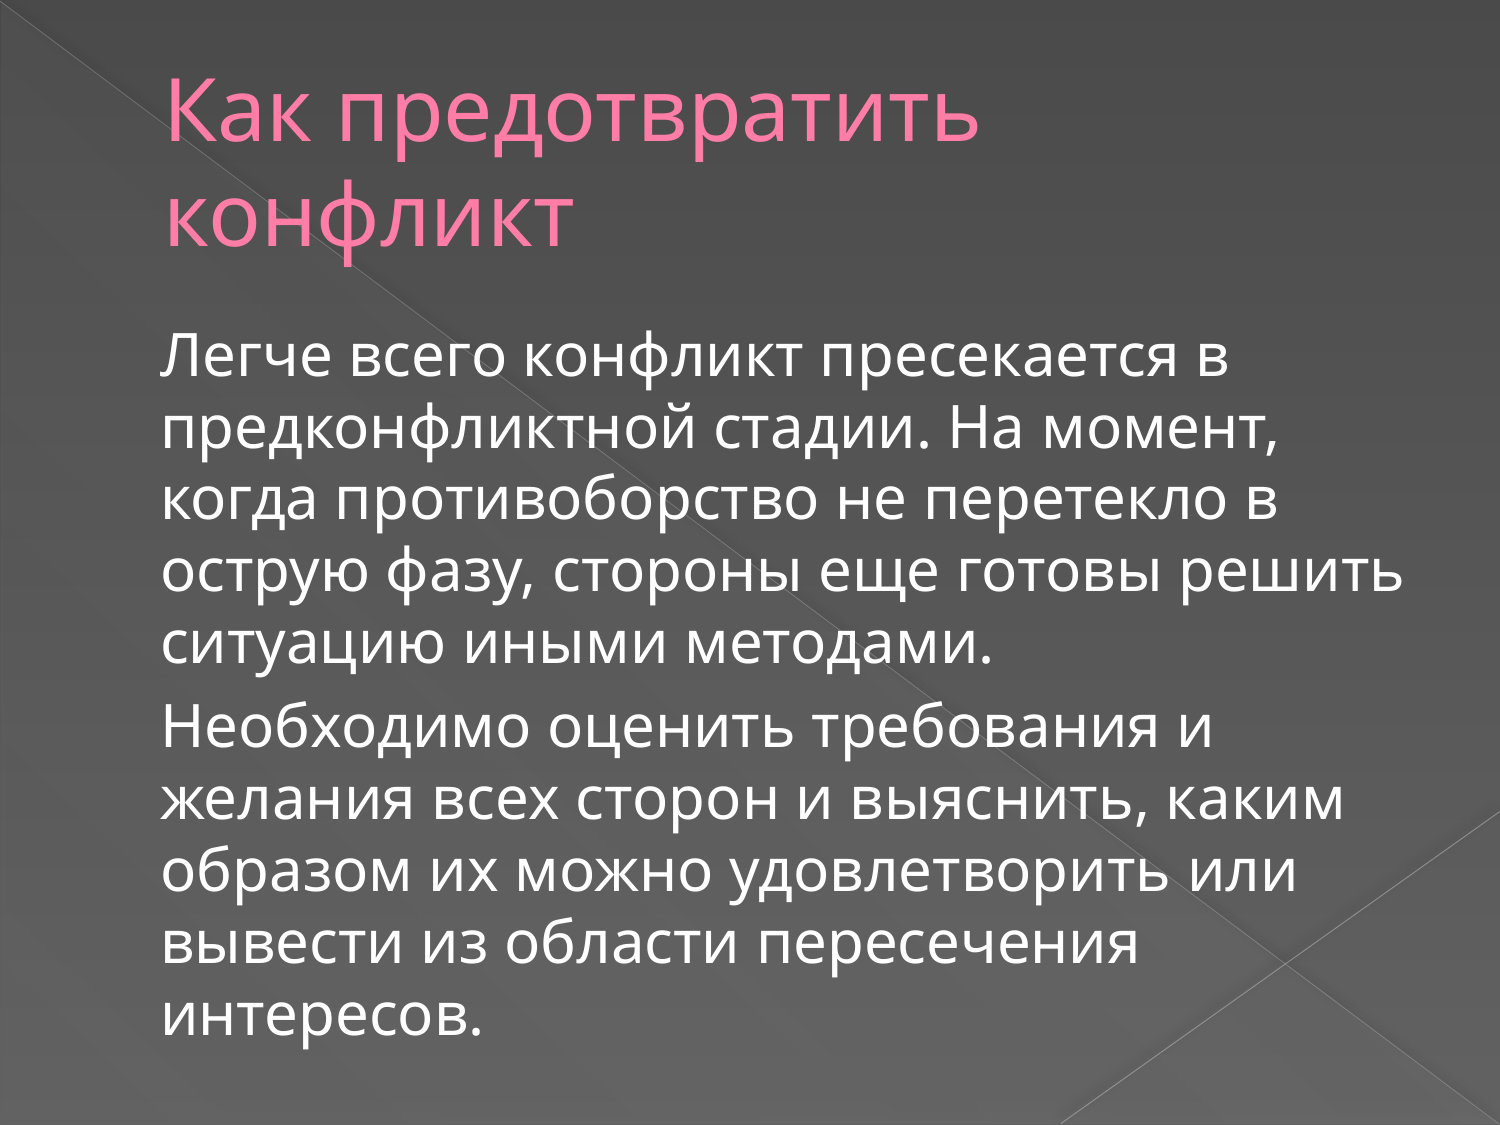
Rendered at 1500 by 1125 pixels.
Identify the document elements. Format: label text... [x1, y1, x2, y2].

list Легче всего конфликт пресекается в предконфликтной стадии. На момент, когда противоборство не перетекло в острую фазу, стороны еще готовы решить ситуацию иными методами. Необходимо оценить требования и желания всех сторон и выяснить, каким образом их можно удовлетворить или вывести из области пересечения интересов. [75, 308, 1425, 1059]
title Как предотвратить конфликт [75, 43, 1425, 274]
